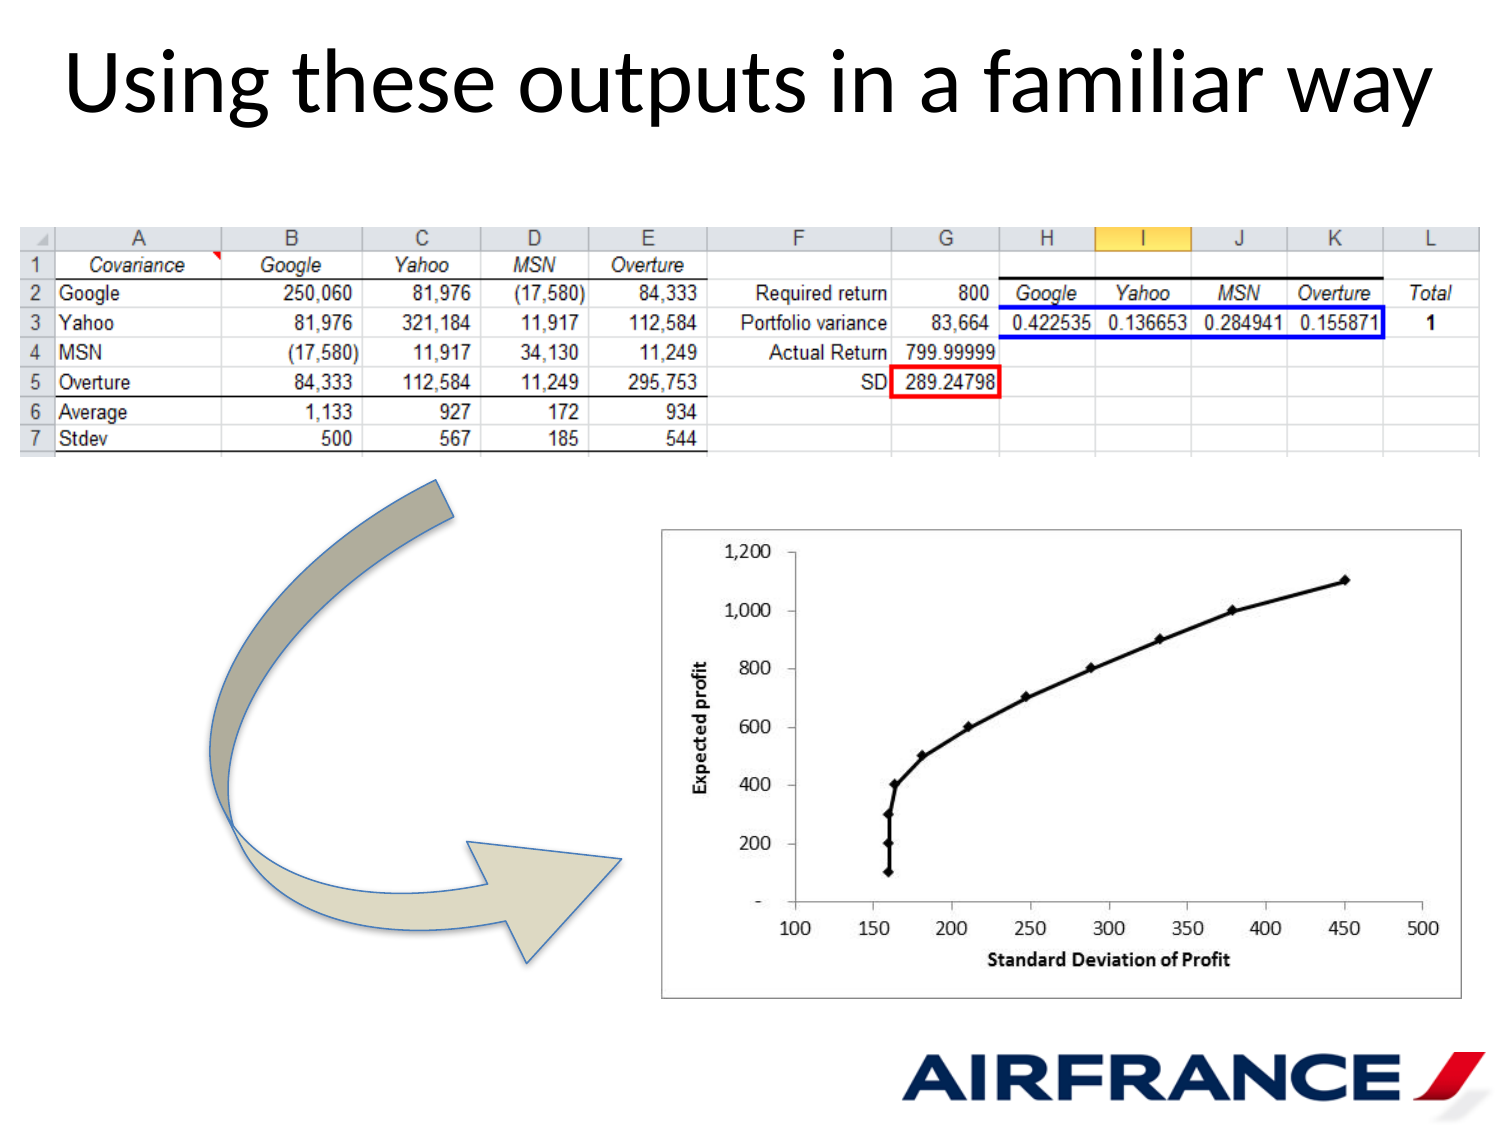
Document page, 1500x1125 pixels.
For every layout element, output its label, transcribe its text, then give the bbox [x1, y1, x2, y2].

picture [900, 1052, 1500, 1125]
text_box Using these outputs in a familiar way [0, 0, 1500, 154]
text_box [209, 479, 623, 965]
picture [660, 528, 1463, 999]
picture [20, 227, 1480, 458]
